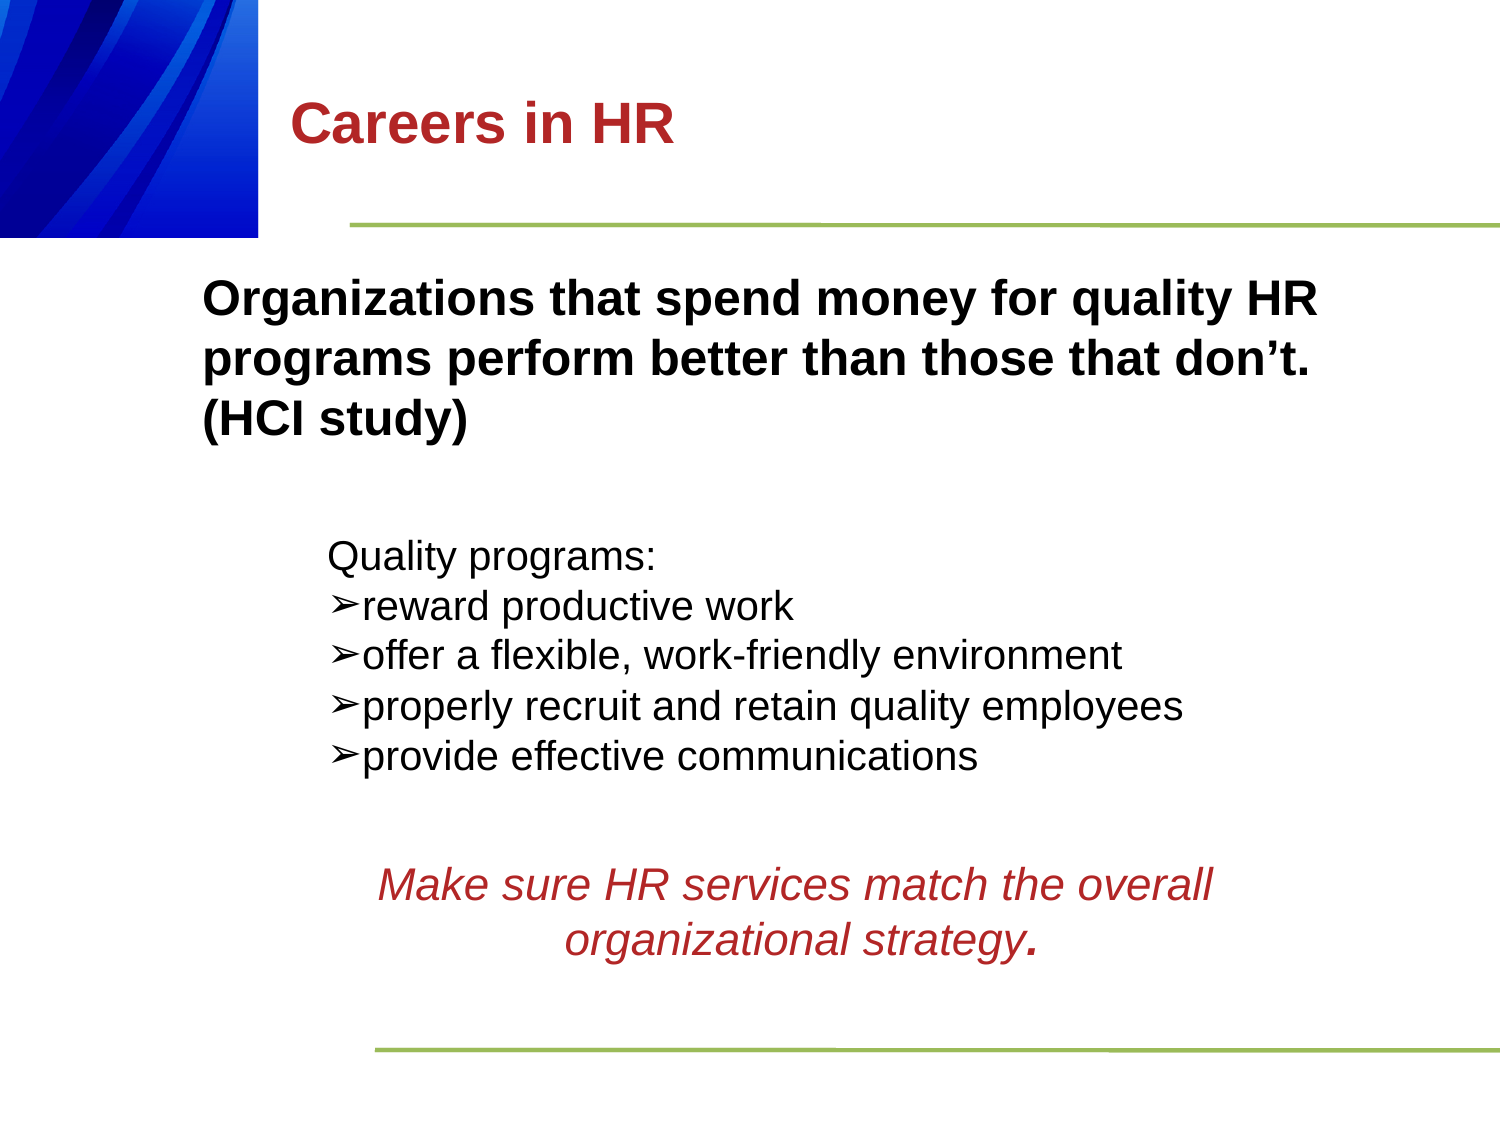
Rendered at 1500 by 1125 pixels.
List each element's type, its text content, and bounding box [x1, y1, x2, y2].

text_box Make sure HR services match the overall organizational strategy. [139, 847, 1465, 973]
text_box Careers in HR [275, 78, 1200, 164]
text_box Quality programs: reward productive work offer a flexible, work-friendly environment properly recruit and retain quality employees provide effective communications [312, 520, 1287, 786]
text_box Organizations that spend money for quality HR programs perform better than those that don’t. (HCI study) [187, 258, 1450, 453]
text_box [112, 220, 1350, 281]
picture [0, 0, 259, 238]
